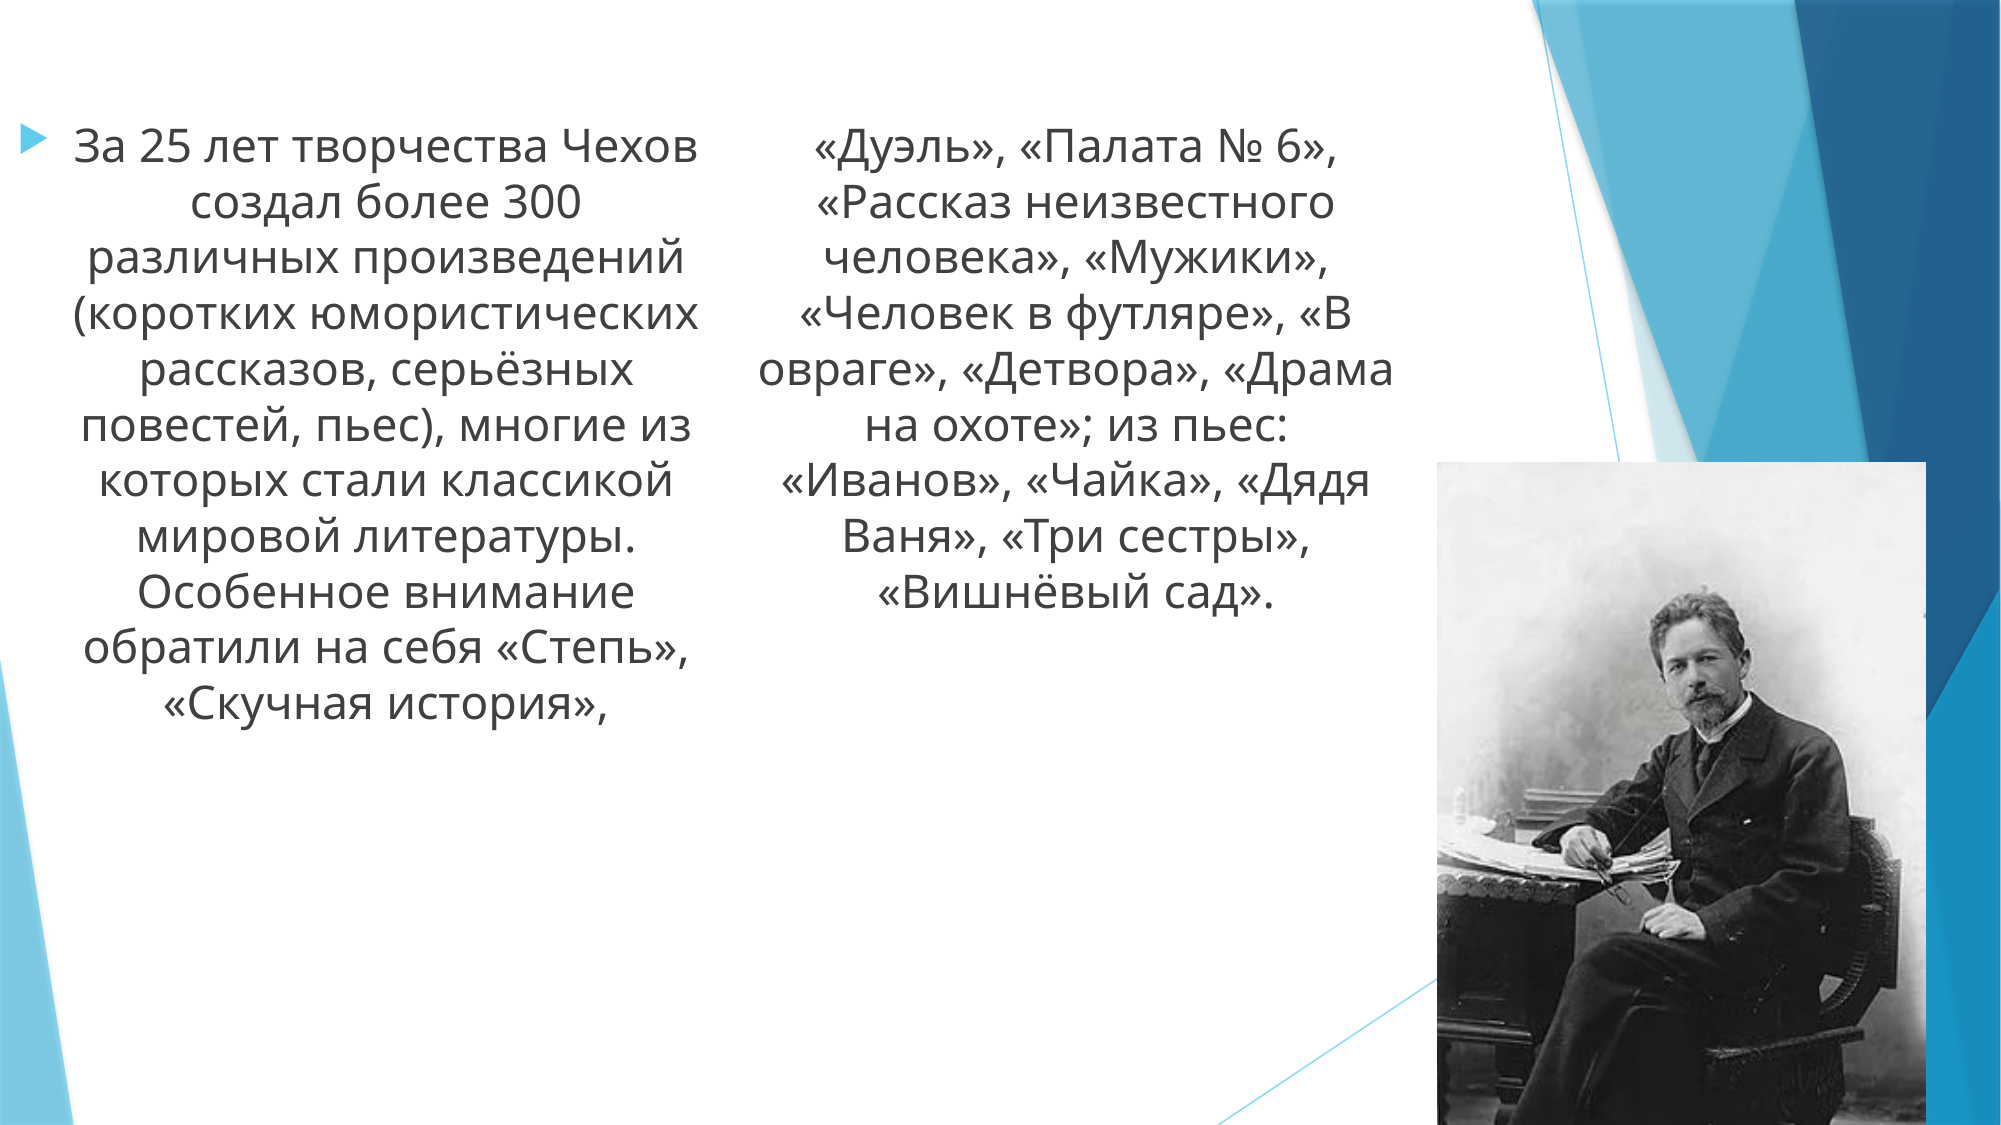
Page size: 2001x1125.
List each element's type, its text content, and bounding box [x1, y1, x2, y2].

list За 25 лет творчества Чехов создал более 300 различных произведений (коротких юмористических рассказов, серьёзных повестей, пьес), многие из которых стали классикой мировой литературы. Особенное внимание обратили на себя «Степь», «Скучная история», «Дуэль», «Палата № 6», «Рассказ неизвестного человека», «Мужики», «Человек в футляре», «В овраге», «Детвора», «Драма на охоте»; из пьес: «Иванов», «Чайка», «Дядя Ваня», «Три сестры», «Вишнёвый сад». [0, 108, 1411, 745]
picture [1436, 462, 1927, 1125]
